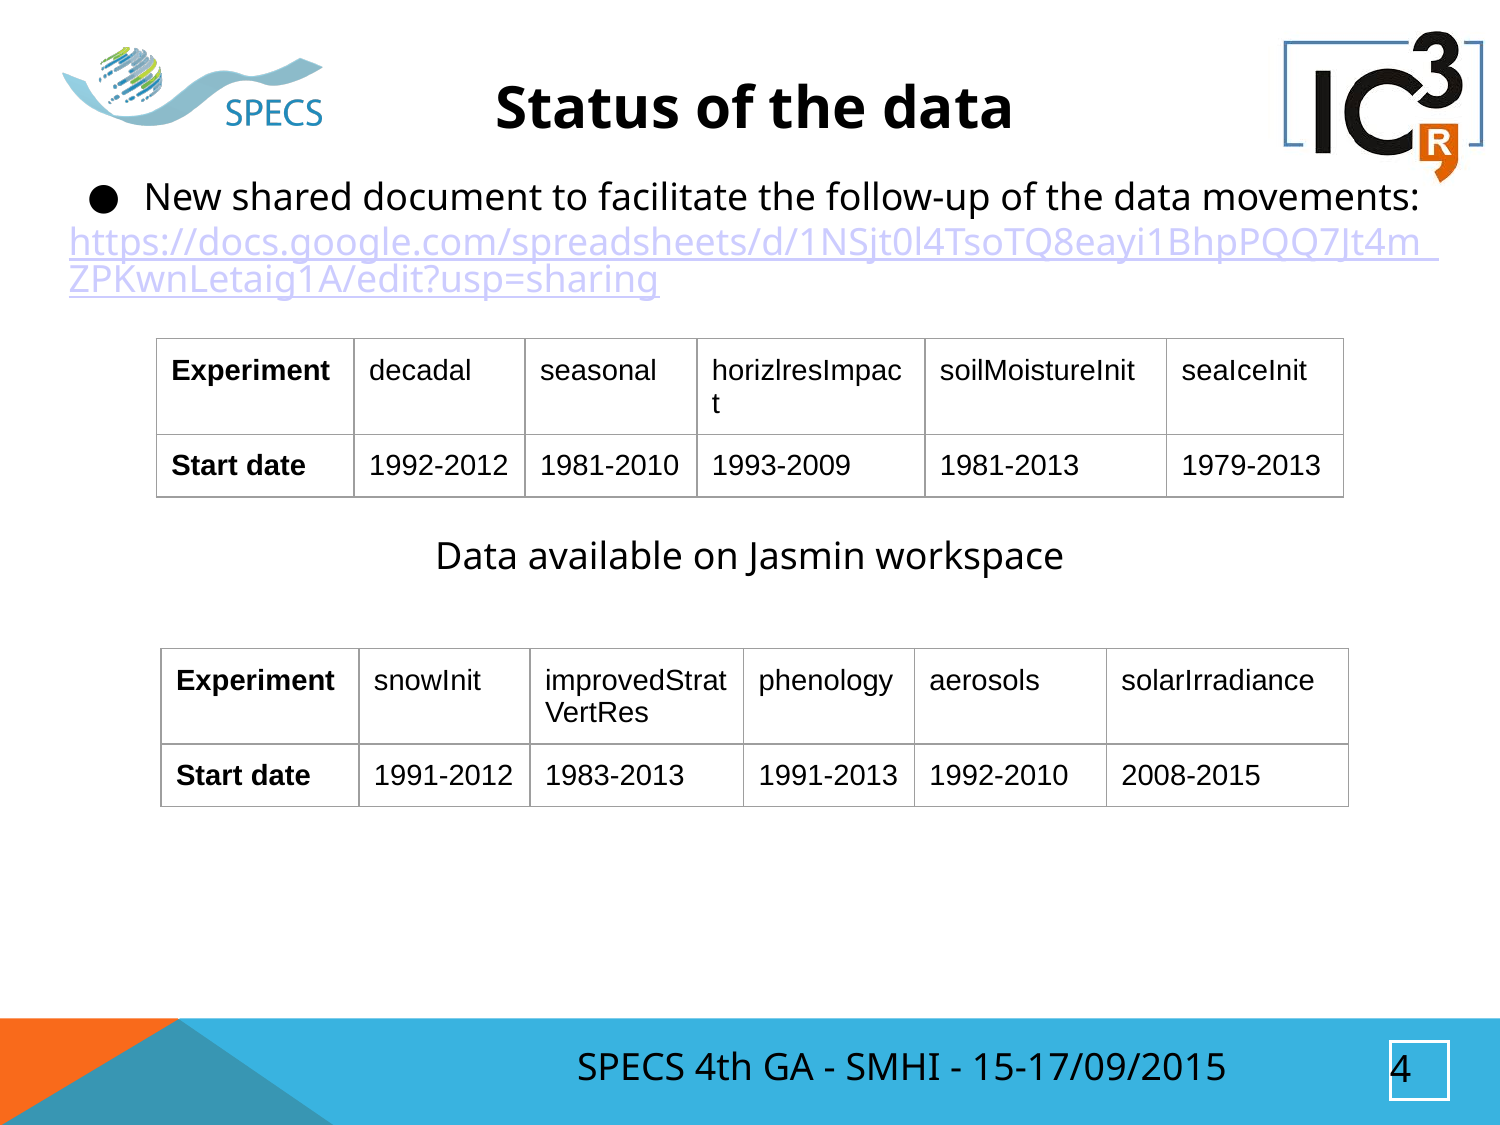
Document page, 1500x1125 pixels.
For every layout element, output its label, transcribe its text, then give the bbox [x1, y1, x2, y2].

table_header soilMoistureInit [926, 339, 1166, 434]
table_cell 1992-2010 [915, 745, 1106, 806]
table_cell 2008-2015 [1107, 745, 1348, 806]
table_cell Start date [162, 745, 358, 806]
slide_number ‹#› [1389, 1040, 1450, 1101]
table_cell 1981-2013 [926, 435, 1166, 496]
table_header phenology [744, 649, 914, 743]
text_box [50, 50, 543, 158]
table_cell 1991-2013 [744, 745, 914, 806]
text_box New shared document to facilitate the follow-up of the data movements: https://docs.google.com/spreadsheets/d/1NSjt0l4TsoTQ8eayi1BhpPQQ7Jt4m_ZPKwnLetaig1A/edit?usp=sharing [53, 157, 1460, 963]
table_cell 1981-2010 [526, 435, 696, 496]
table_header horizlresImpact [698, 339, 924, 434]
table_header improvedStratVertRes [531, 649, 743, 743]
table_header seasonal [526, 339, 696, 434]
table_header Experiment [162, 649, 358, 743]
table_cell Start date [157, 435, 353, 496]
picture [1267, 0, 1500, 203]
table_cell 1993-2009 [698, 435, 924, 496]
table_header solarIrradiance [1107, 649, 1348, 743]
picture [55, 41, 336, 50]
table_cell 1992-2012 [355, 435, 524, 496]
text_box Data available on Jasmin workspace [300, 517, 1200, 608]
table_header snowInit [360, 649, 529, 743]
title Status of the data [543, 59, 1262, 150]
table_header aerosols [915, 649, 1106, 743]
footer SPECS 4th GA - SMHI - 15-17/09/2015 [577, 1035, 1352, 1096]
table_header Experiment [157, 339, 353, 434]
table_header decadal [355, 339, 524, 434]
table_cell 1991-2012 [360, 745, 529, 806]
table_cell 1979-2013 [1167, 435, 1343, 496]
table_header seaIceInit [1167, 339, 1343, 434]
table_cell 1983-2013 [531, 745, 743, 806]
